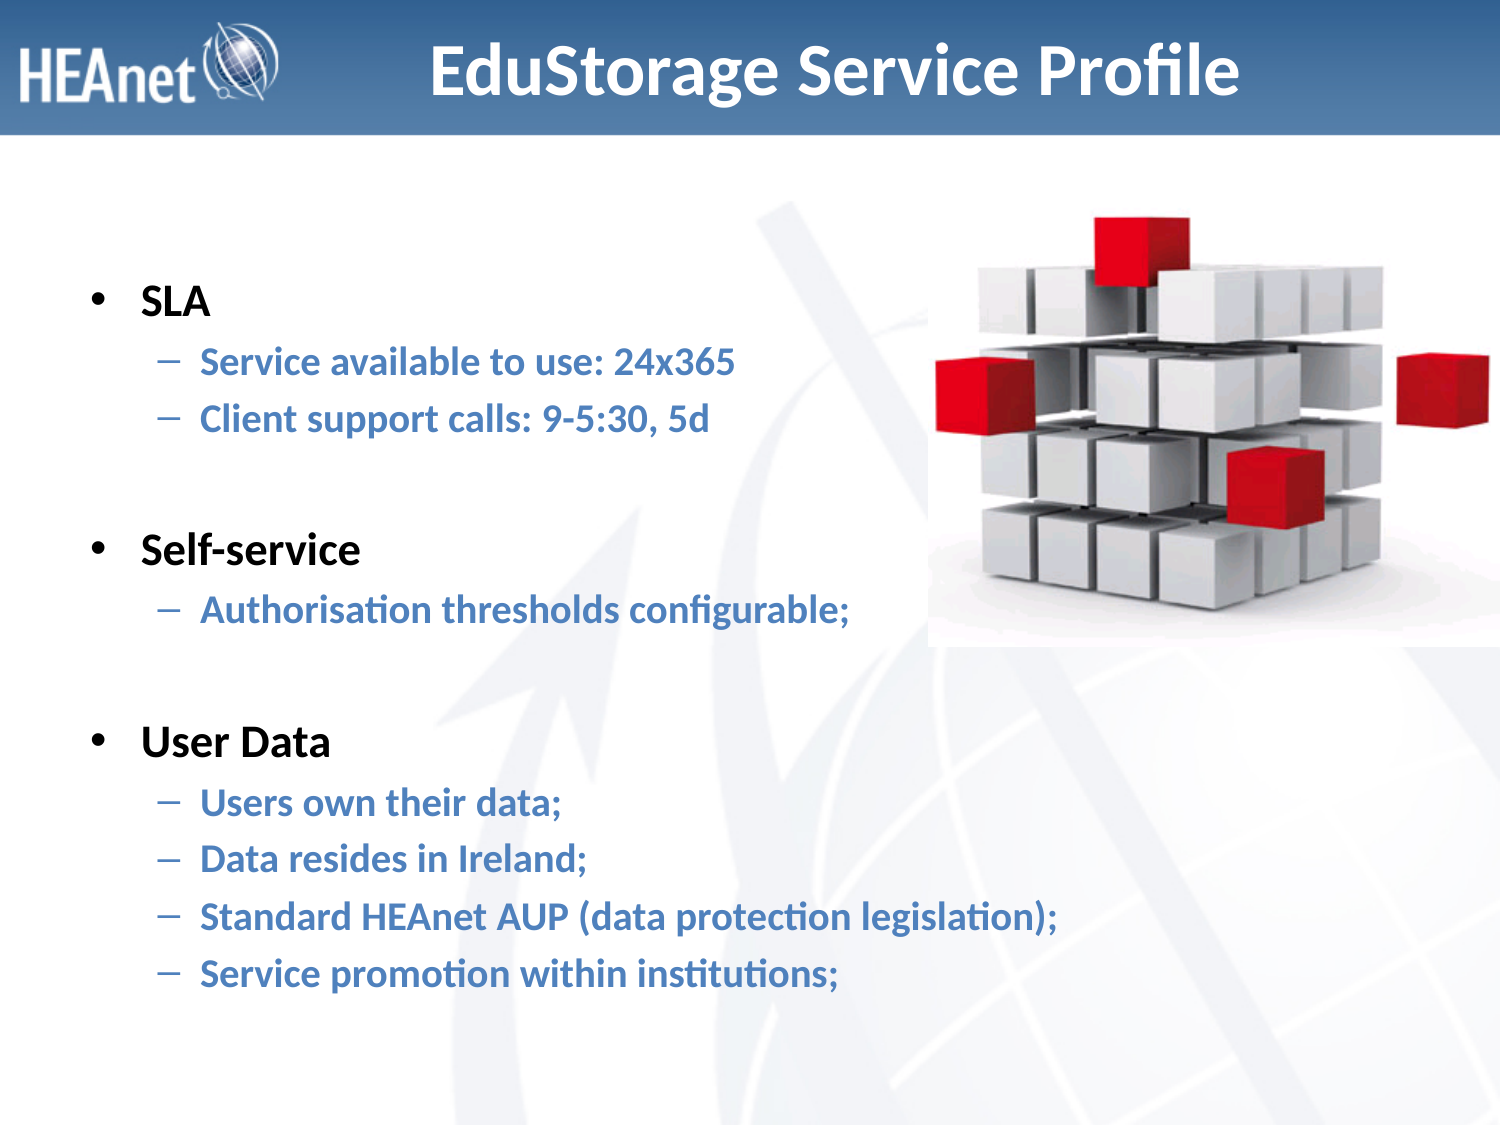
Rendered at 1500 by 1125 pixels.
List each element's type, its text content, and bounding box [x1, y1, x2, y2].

list SLA Service available to use: 24x365 Client support calls: 9-5:30, 5d Self-service Authorisation thresholds configurable; User Data Users own their data; Data resides in Ireland; Standard HEAnet AUP (data protection legislation); Service promotion within institutions; [74, 262, 1426, 1006]
title EduStorage Service Profile [242, 0, 1430, 160]
picture [0, 0, 1500, 1125]
